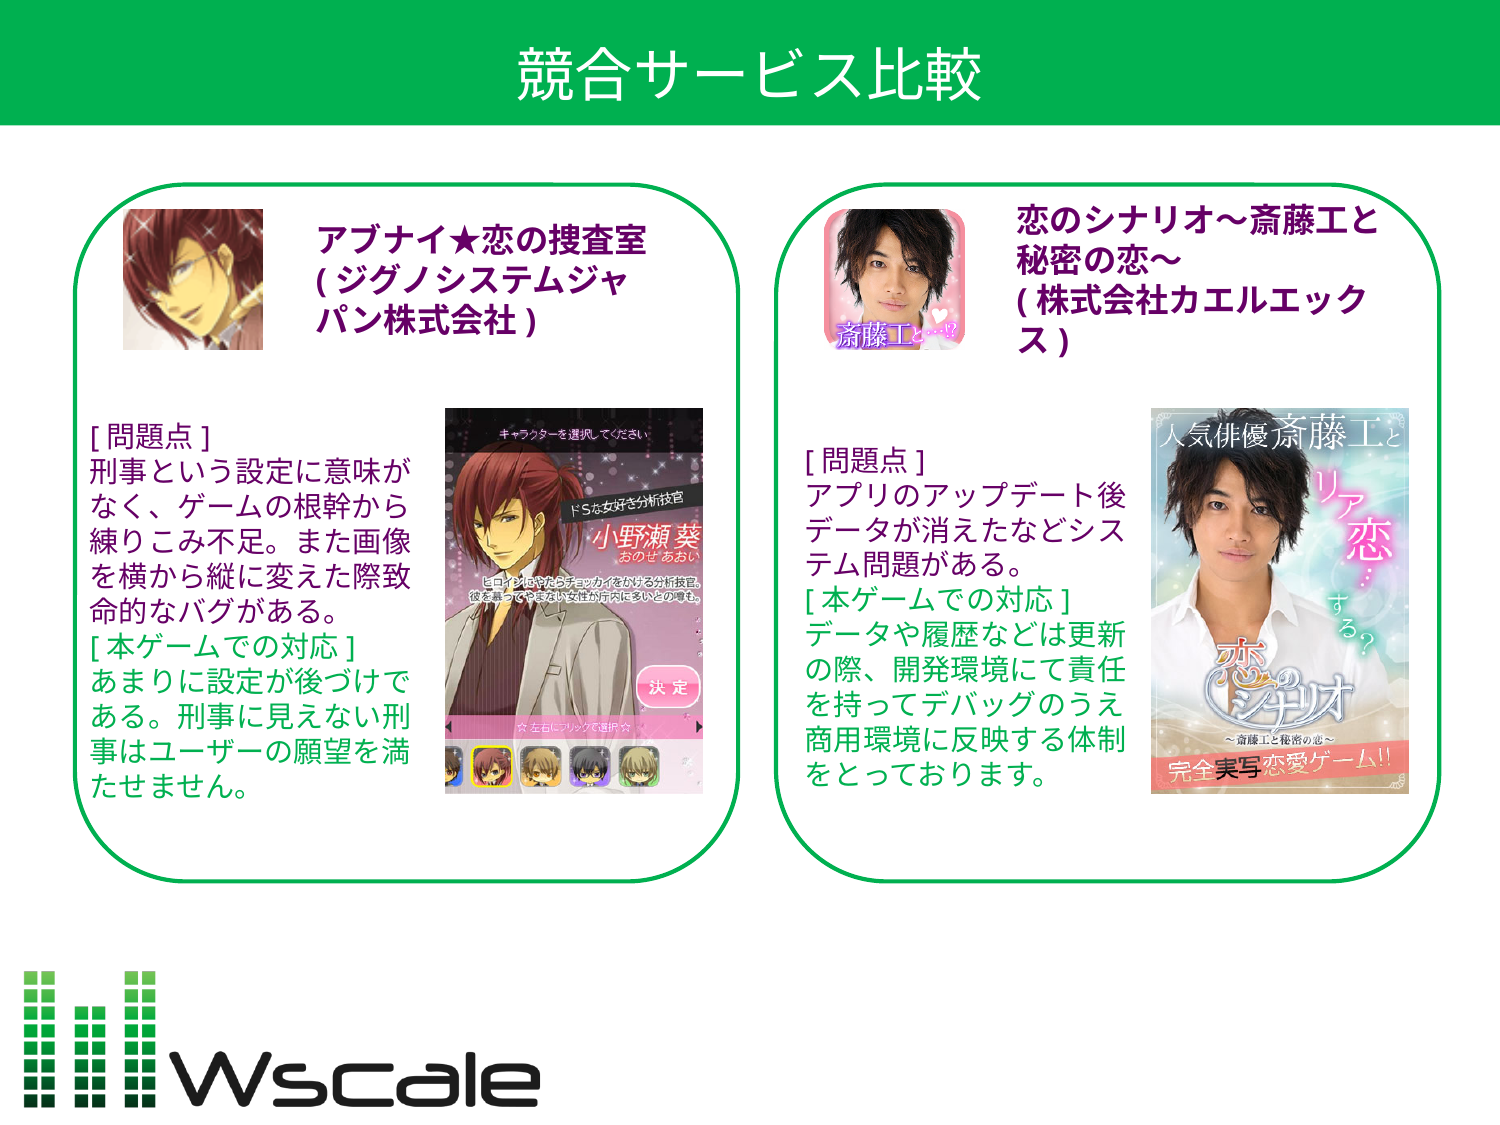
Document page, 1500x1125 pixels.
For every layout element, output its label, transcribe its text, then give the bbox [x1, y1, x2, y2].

picture [445, 408, 703, 795]
text_box アブナイ★恋の捜査室(ジグノシステムジャパン株式会社) [301, 208, 680, 350]
picture [122, 209, 264, 350]
picture [0, 954, 561, 1125]
text_box [問題点] 刑事という設定に意味がなく、ゲームの根幹から 練りこみ不足。また画像を横から縦に変えた際致命的なバグがある。 [本ゲームでの対応] あまりに設定が後づけである。刑事に見えない刑事はユーザーの願望を満たせません。 [75, 374, 455, 848]
text_box [72, 182, 741, 884]
picture [1151, 408, 1410, 795]
picture [823, 209, 965, 351]
text_box 恋のシナリオ～斎藤工と秘密の恋～ (株式会社カエルエックス) [1001, 208, 1425, 350]
text_box [773, 182, 1442, 884]
text_box 競合サービス比較 [74, 30, 1425, 117]
text_box [問題点] アプリのアップデート後データが消えたなどシステム問題がある。 [本ゲームでの対応] データや履歴などは更新の際、開発環境にて責任を持ってデバッグのうえ商用環境に反映する体制をとっております。 [789, 387, 1154, 846]
